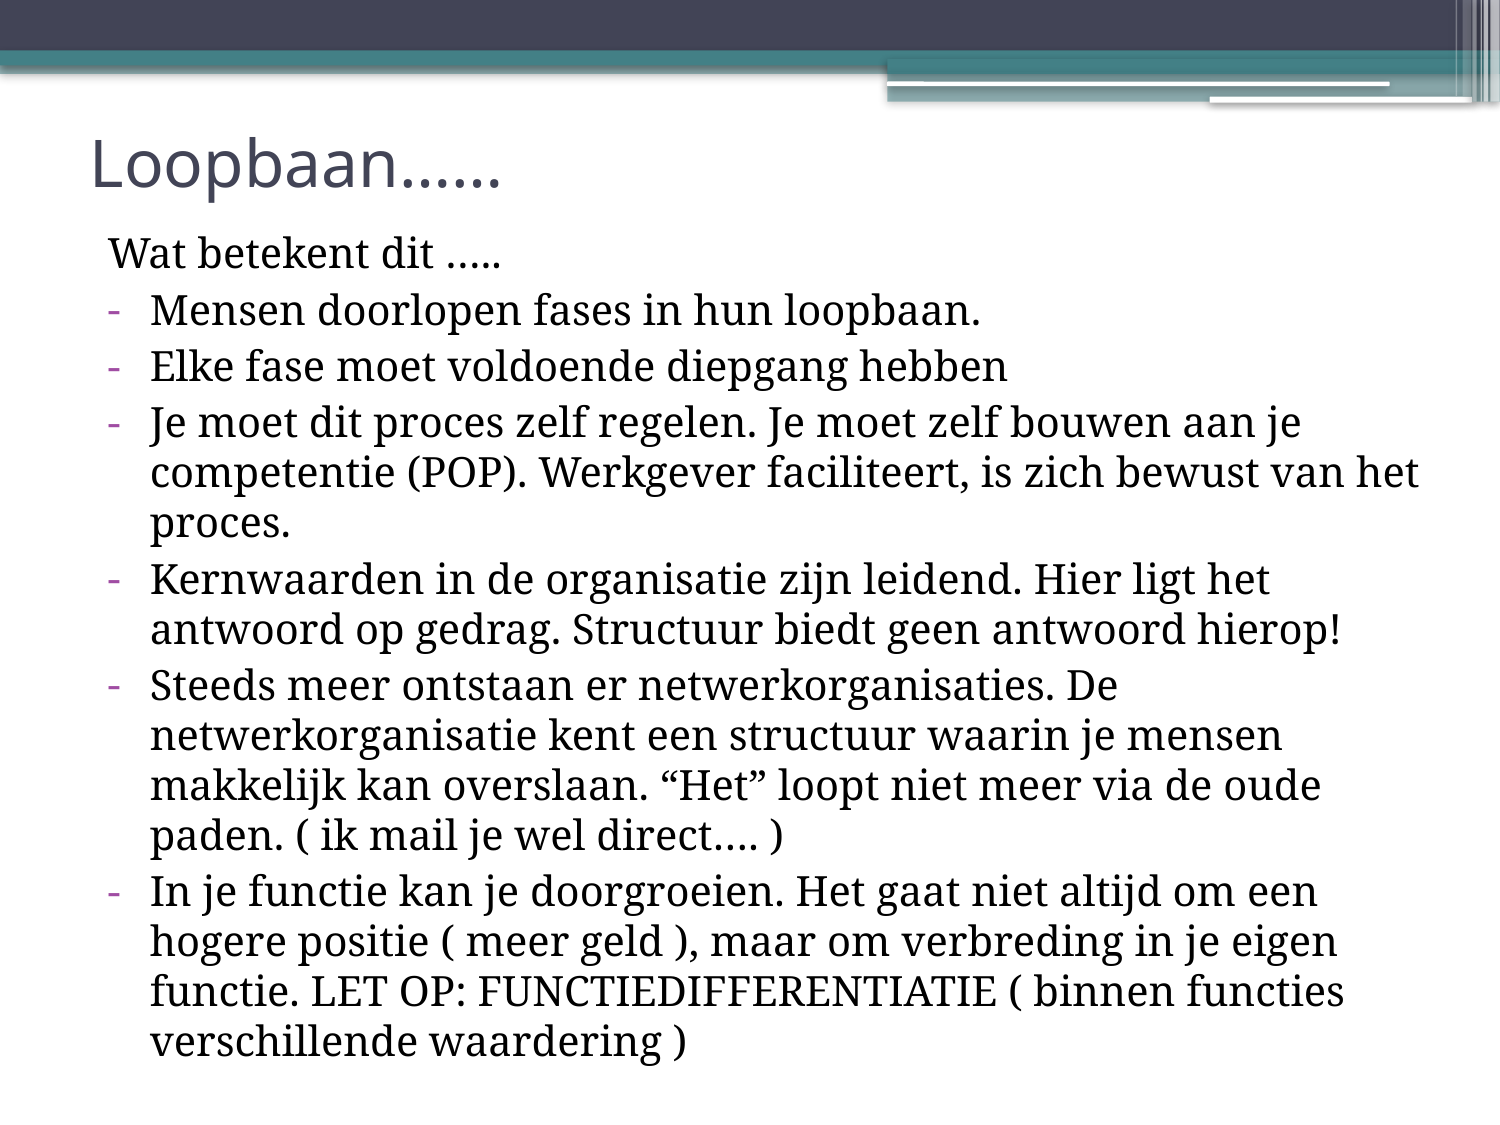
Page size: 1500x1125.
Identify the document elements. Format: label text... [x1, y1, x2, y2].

title Loopbaan…… [75, 113, 1425, 209]
list Wat betekent dit ….. Mensen doorlopen fases in hun loopbaan. Elke fase moet voldoende diepgang hebben Je moet dit proces zelf regelen. Je moet zelf bouwen aan je competentie (POP). Werkgever faciliteert, is zich bewust van het proces. Kernwaarden in de organisatie zijn leidend. Hier ligt het antwoord op gedrag. Structuur biedt geen antwoord hierop! Steeds meer ontstaan er netwerkorganisaties. De netwerkorganisatie kent een structuur waarin je mensen makkelijk kan overslaan. “Het” loopt niet meer via de oude paden. ( ik mail je wel direct…. ) In je functie kan je doorgroeien. Het gaat niet altijd om een hogere positie ( meer geld ), maar om verbreding in je eigen functie. LET OP: FUNCTIEDIFFERENTIATIE ( binnen functies verschillende waardering ) [75, 219, 1447, 1079]
